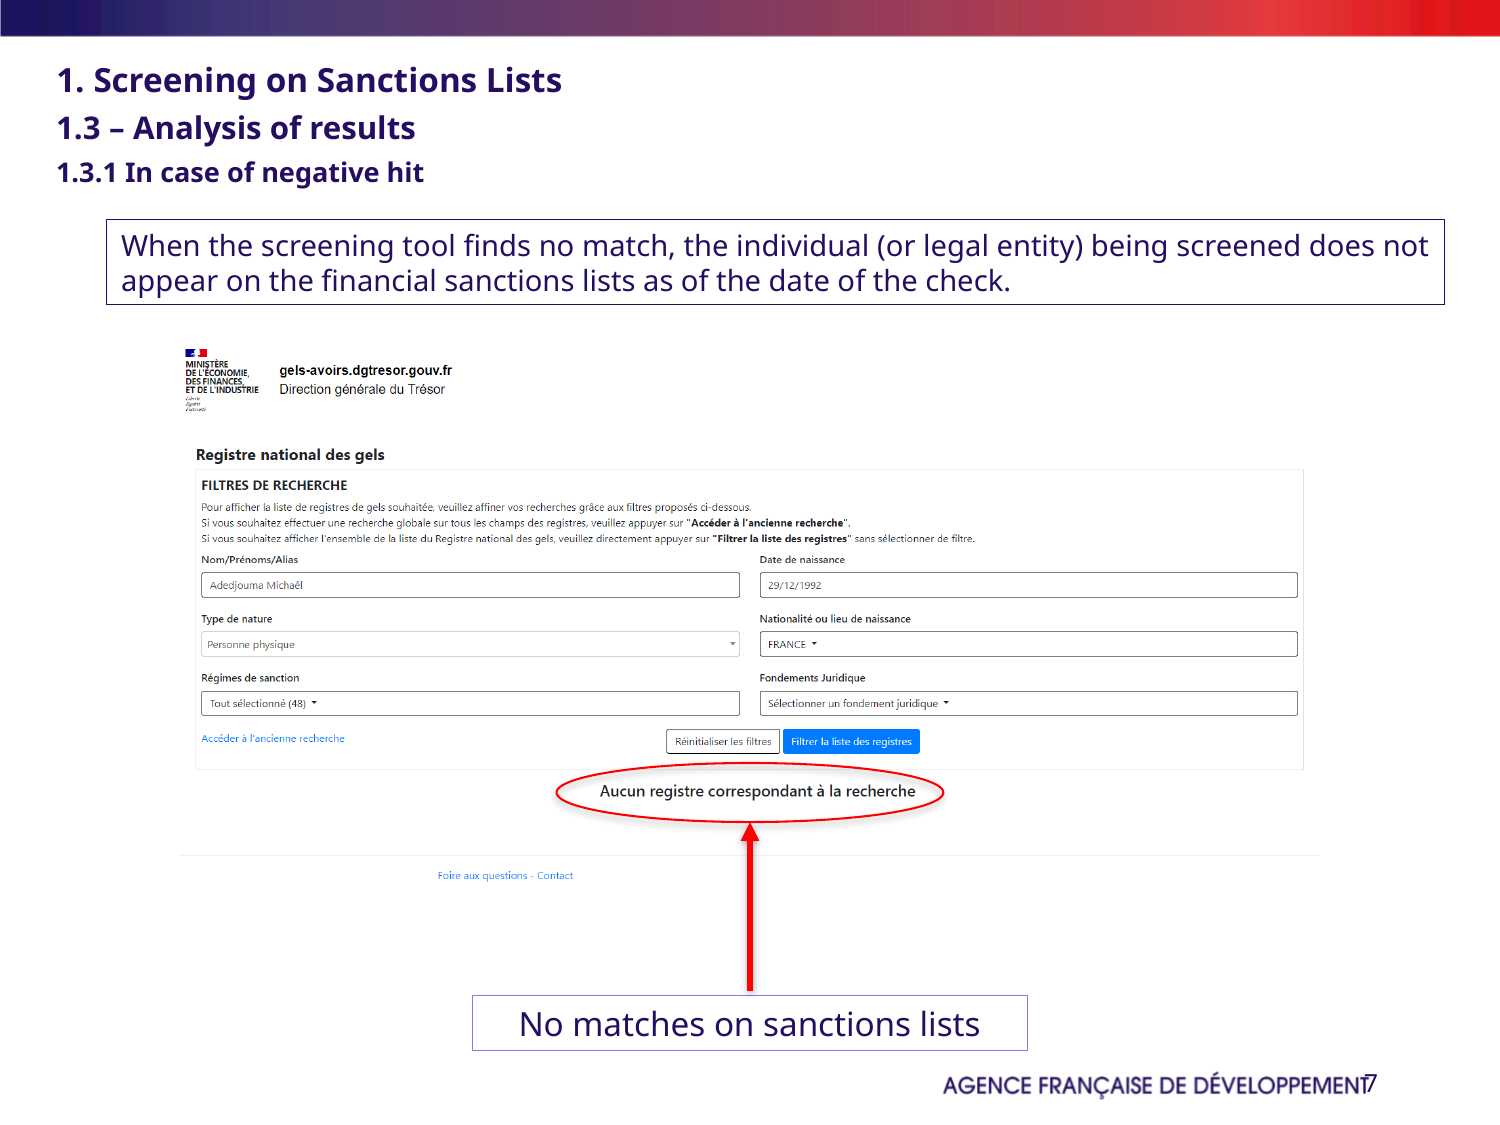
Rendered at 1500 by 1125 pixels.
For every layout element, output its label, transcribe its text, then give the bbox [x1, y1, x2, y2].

picture [180, 339, 1320, 892]
text_box 1. Screening on Sanctions Lists [41, 51, 1424, 107]
text_box No matches on sanctions lists [472, 995, 1028, 1051]
picture [927, 1063, 1376, 1106]
text_box 1.3.1 In case of negative hit [41, 147, 1352, 195]
text_box When the screening tool finds no match, the individual (or legal entity) being screened does not appear on the financial sanctions lists as of the date of the check. [106, 219, 1445, 305]
text_box 1.3 – Analysis of results [41, 100, 1352, 147]
picture [0, 0, 1500, 46]
